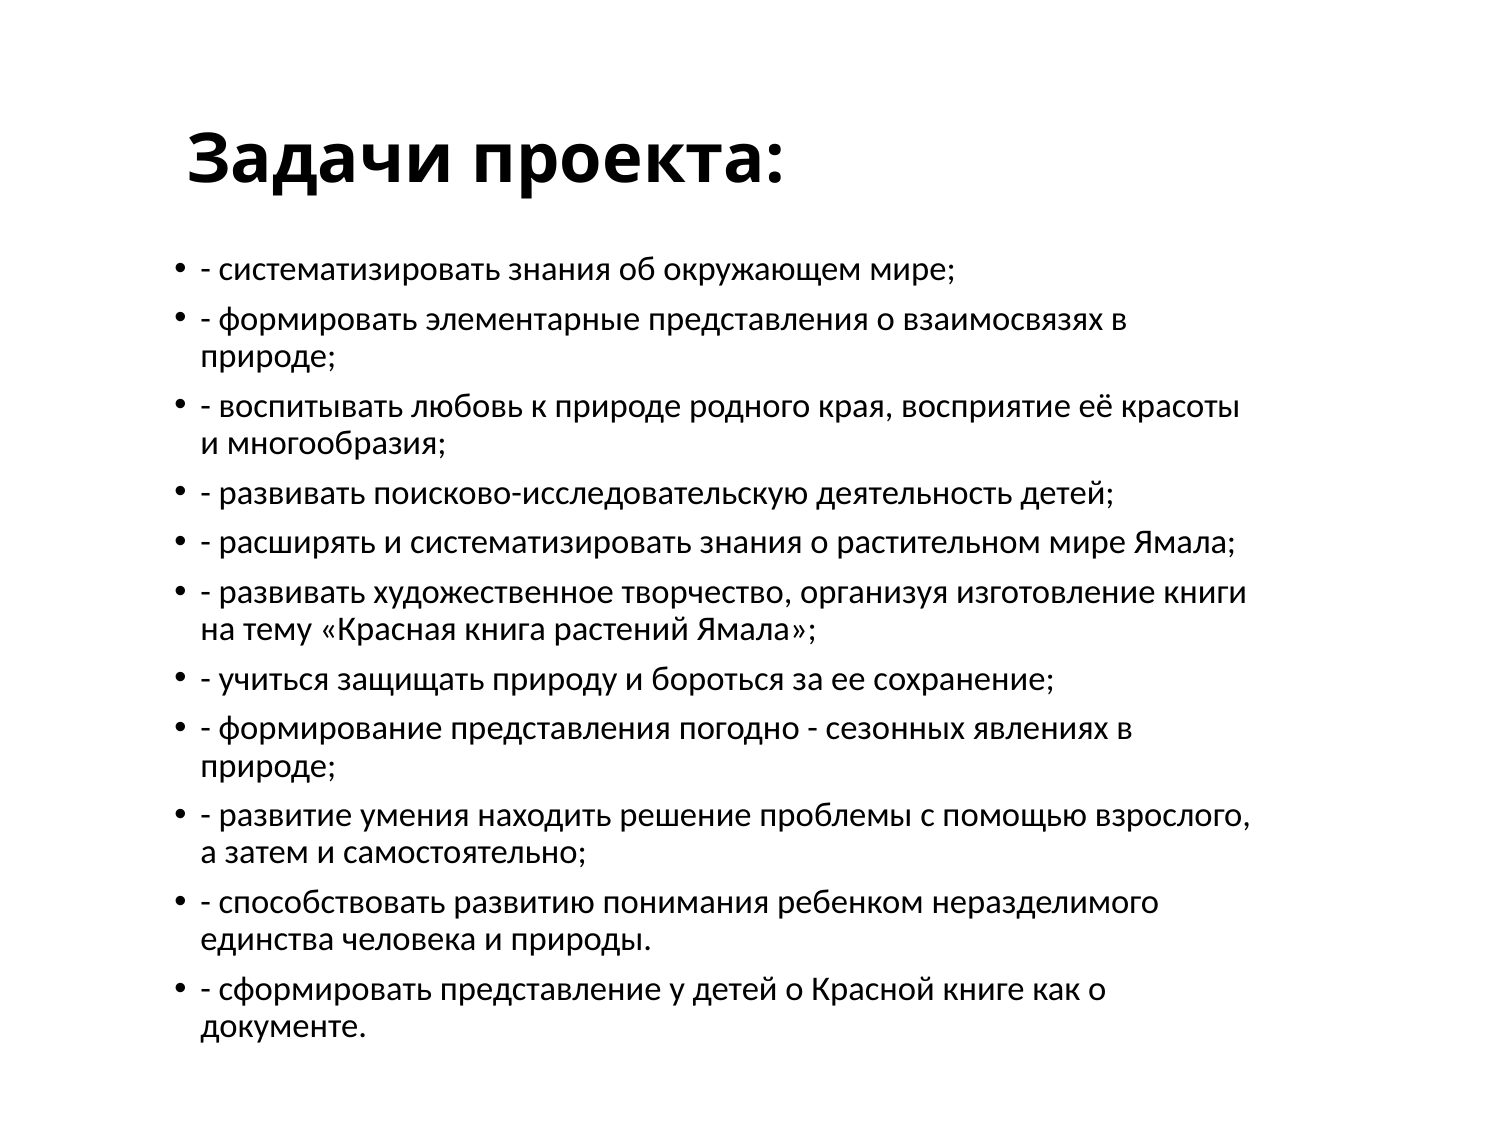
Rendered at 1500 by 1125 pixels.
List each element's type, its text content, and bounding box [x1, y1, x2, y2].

title Задачи проекта: [171, 66, 1324, 254]
list - систематизировать знания об окружающем мире; - формировать элементарные представления о взаимосвязях в природе; - воспитывать любовь к природе родного края, восприятие её красоты и многообразия; - развивать поисково-исследовательскую деятельность детей; - расширять и систематизировать знания о растительном мире Ямала; - развивать художественное творчество, организуя изготовление книги на тему «Красная книга растений Ямала»; - учиться защищать природу и бороться за ее сохранение; - формирование представления погодно - сезонных явлениях в природе; - развитие умения находить решение проблемы с помощью взрослого, а затем и самостоятельно; - способствовать развитию понимания ребенком неразделимого единства человека и природы. - сформировать представление у детей о Красной книге как о документе. [159, 243, 1272, 1071]
